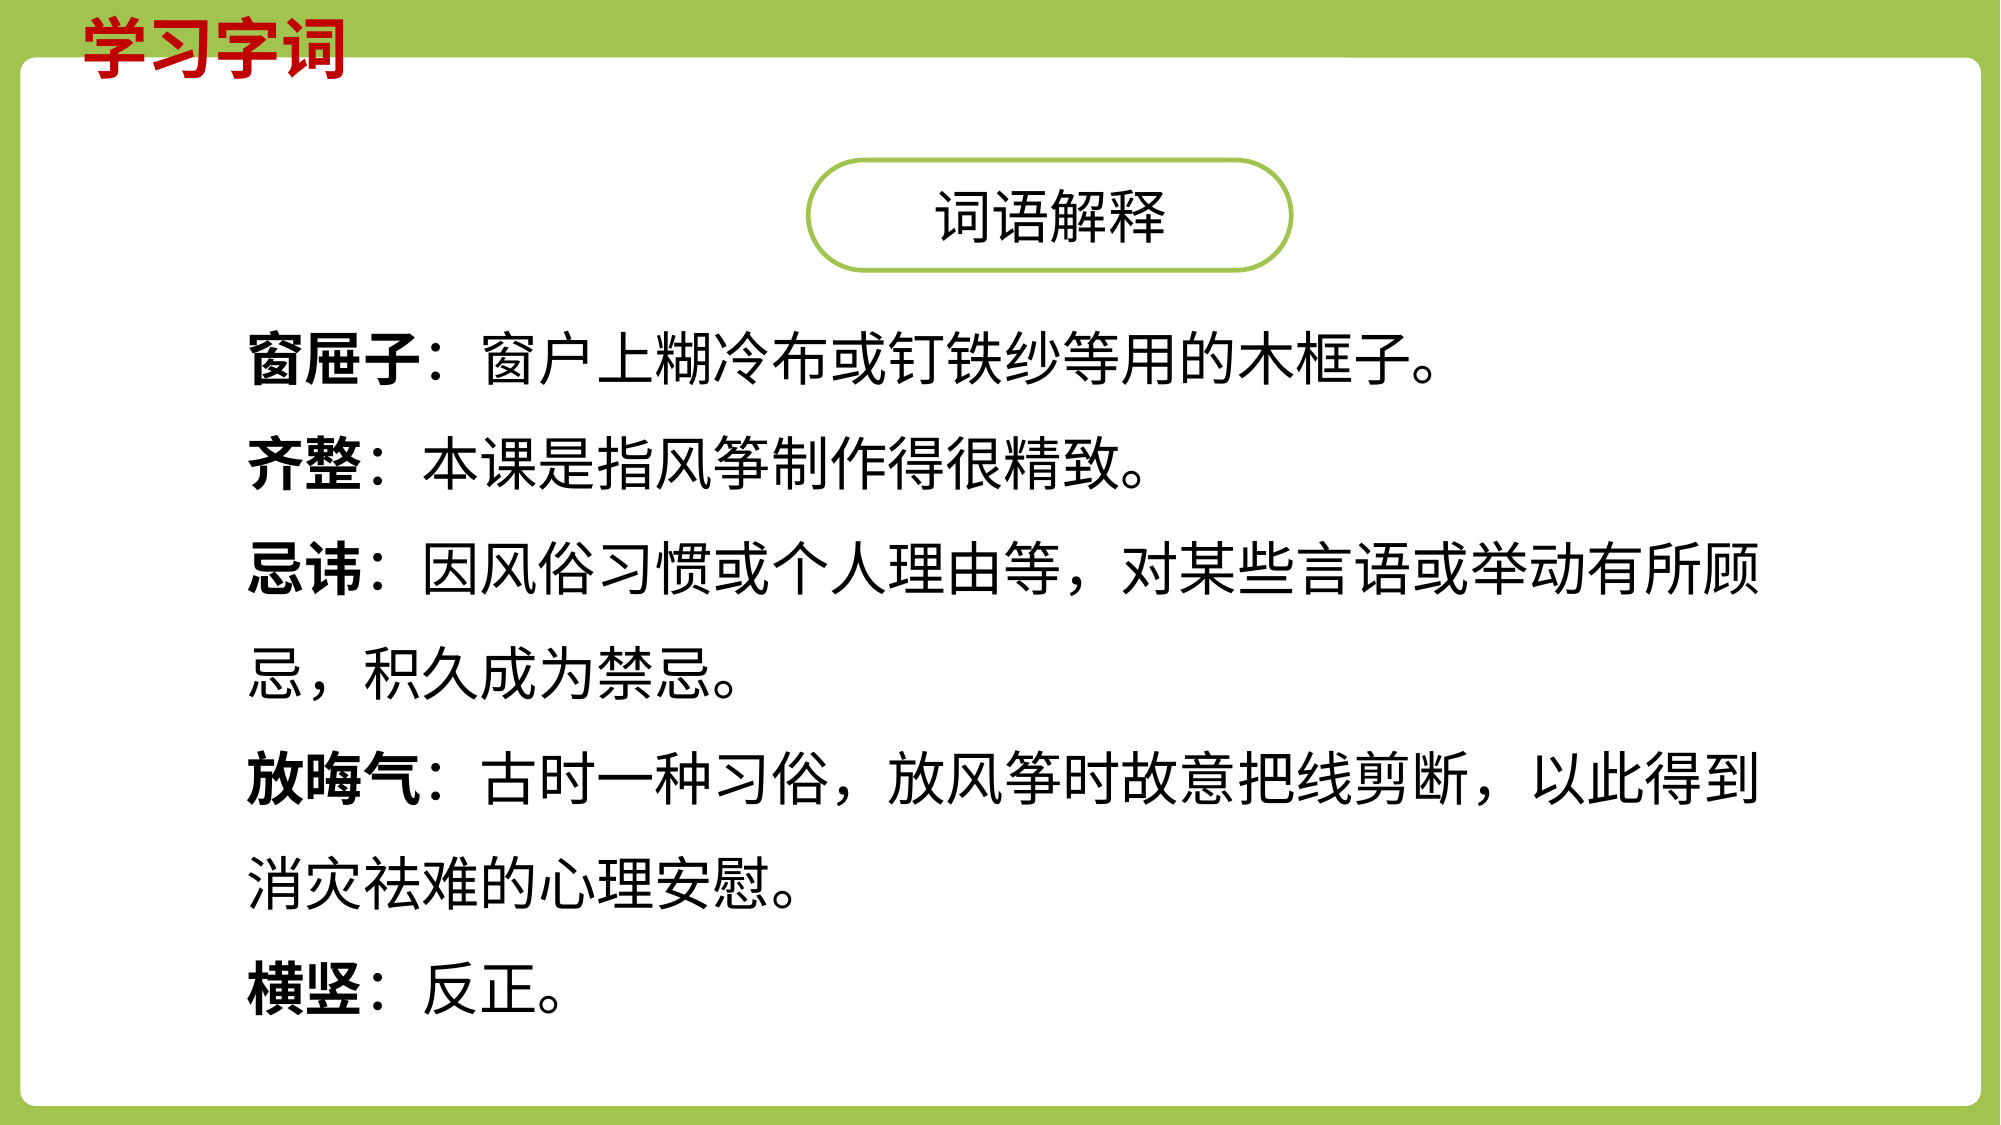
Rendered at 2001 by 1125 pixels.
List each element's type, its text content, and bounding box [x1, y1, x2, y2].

text_box 词语解释 [807, 159, 1293, 272]
text_box 窗屉子：窗户上糊冷布或钉铁纱等用的木框子。 齐整：本课是指风筝制作得很精致。 忌讳：因风俗习惯或个人理由等，对某些言语或举动有所顾忌，积久成为禁忌。 放晦气：古时一种习俗，放风筝时故意把线剪断，以此得到消灾祛难的心理安慰。 横竖：反正。 [232, 279, 1783, 1030]
text_box 学习字词 [66, 0, 440, 95]
